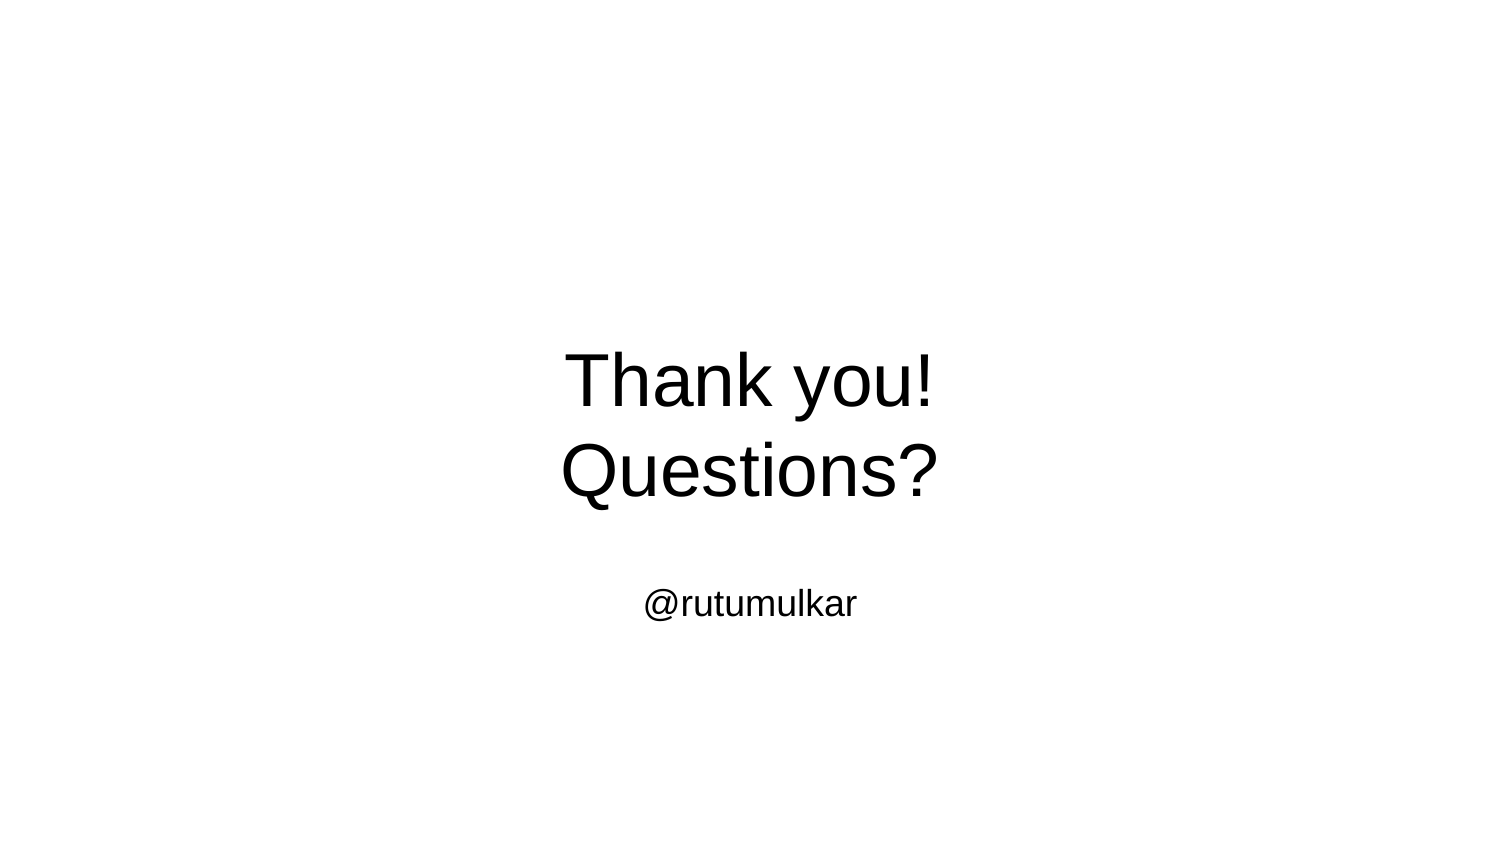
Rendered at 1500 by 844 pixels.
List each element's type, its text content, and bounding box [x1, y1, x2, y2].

title Thank you! Questions? [51, 352, 1449, 491]
text_box @rutumulkar [564, 563, 936, 643]
